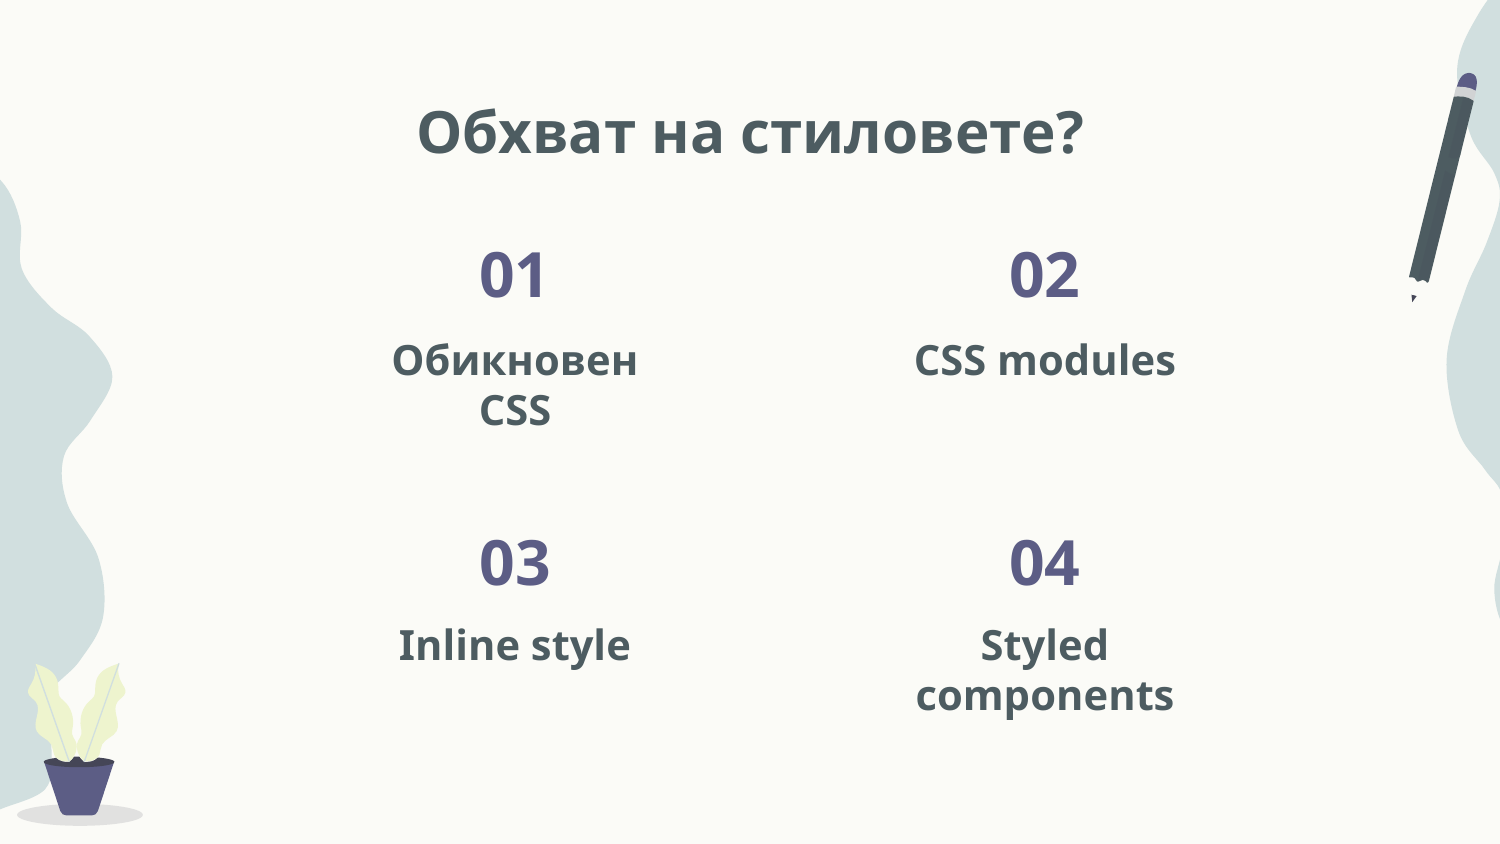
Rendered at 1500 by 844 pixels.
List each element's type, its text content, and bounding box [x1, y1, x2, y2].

subtitle Обикновен CSS [362, 318, 668, 441]
title 01 [454, 231, 576, 318]
title 04 [984, 518, 1106, 603]
subtitle Inline style [362, 603, 668, 726]
title 02 [984, 231, 1106, 318]
subtitle CSS modules [892, 318, 1198, 441]
title 03 [454, 518, 576, 603]
subtitle Styled components [892, 603, 1198, 726]
text_box Обхват на стиловете? [122, 88, 1378, 181]
